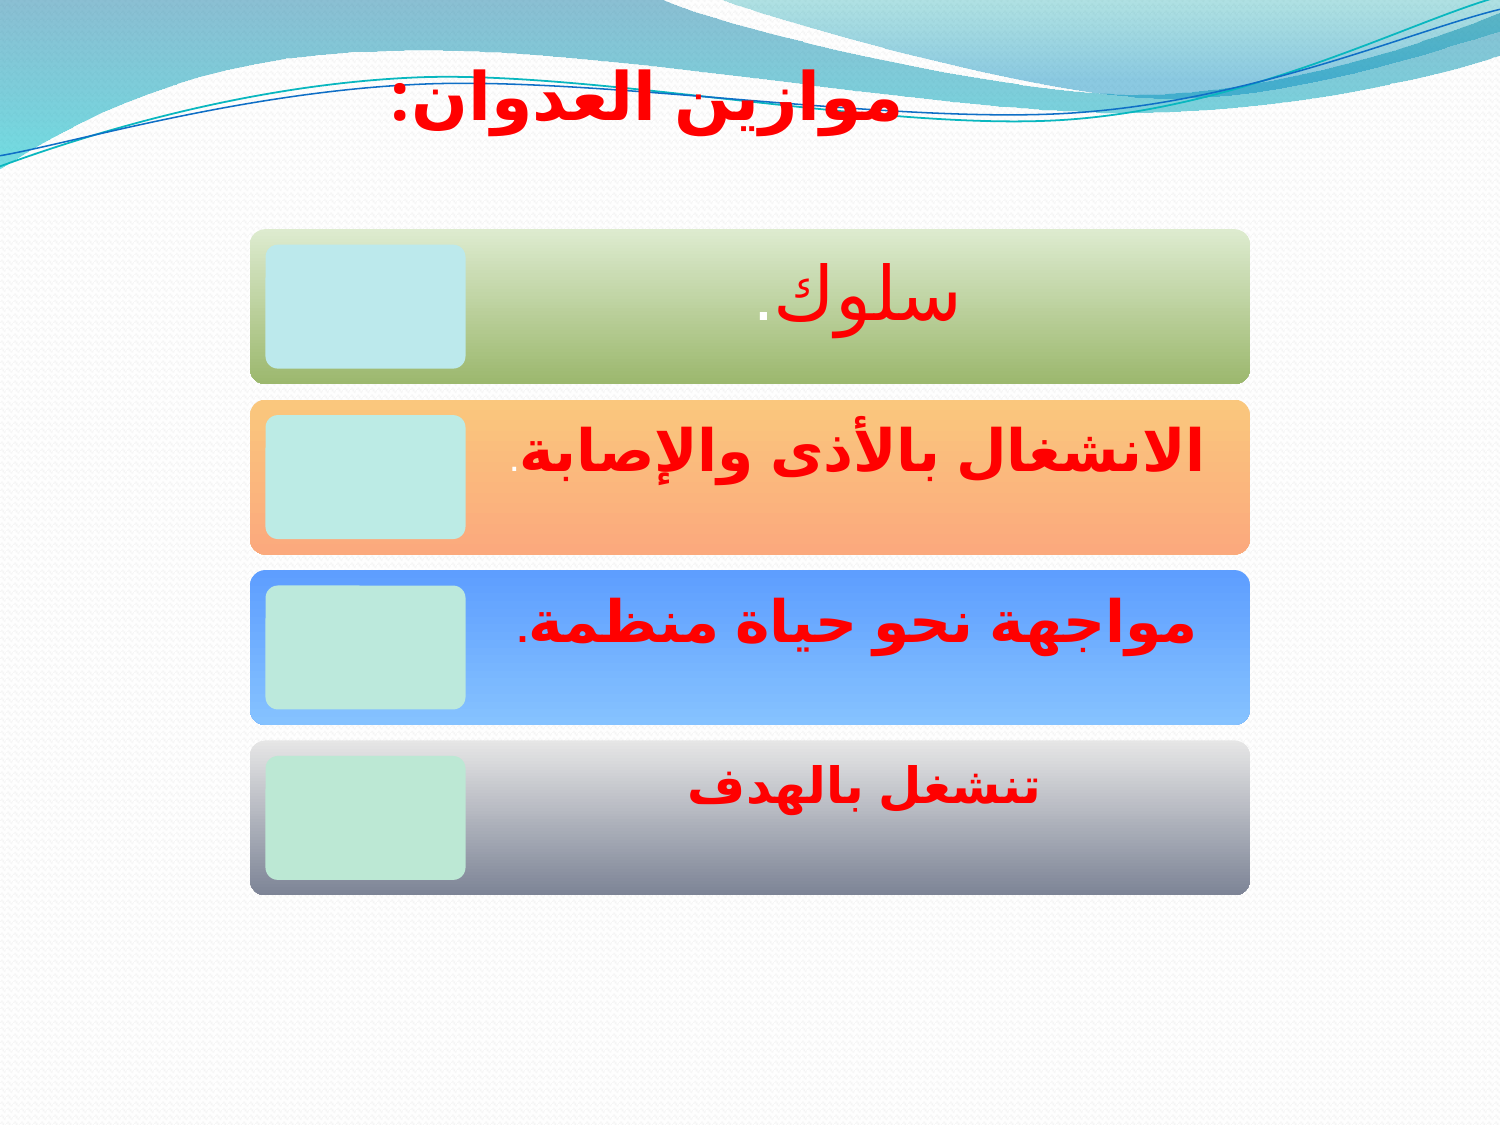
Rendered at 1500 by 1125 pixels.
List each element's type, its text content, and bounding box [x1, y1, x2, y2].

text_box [249, 228, 1251, 897]
text_box موازين العدوان: [374, 46, 919, 142]
